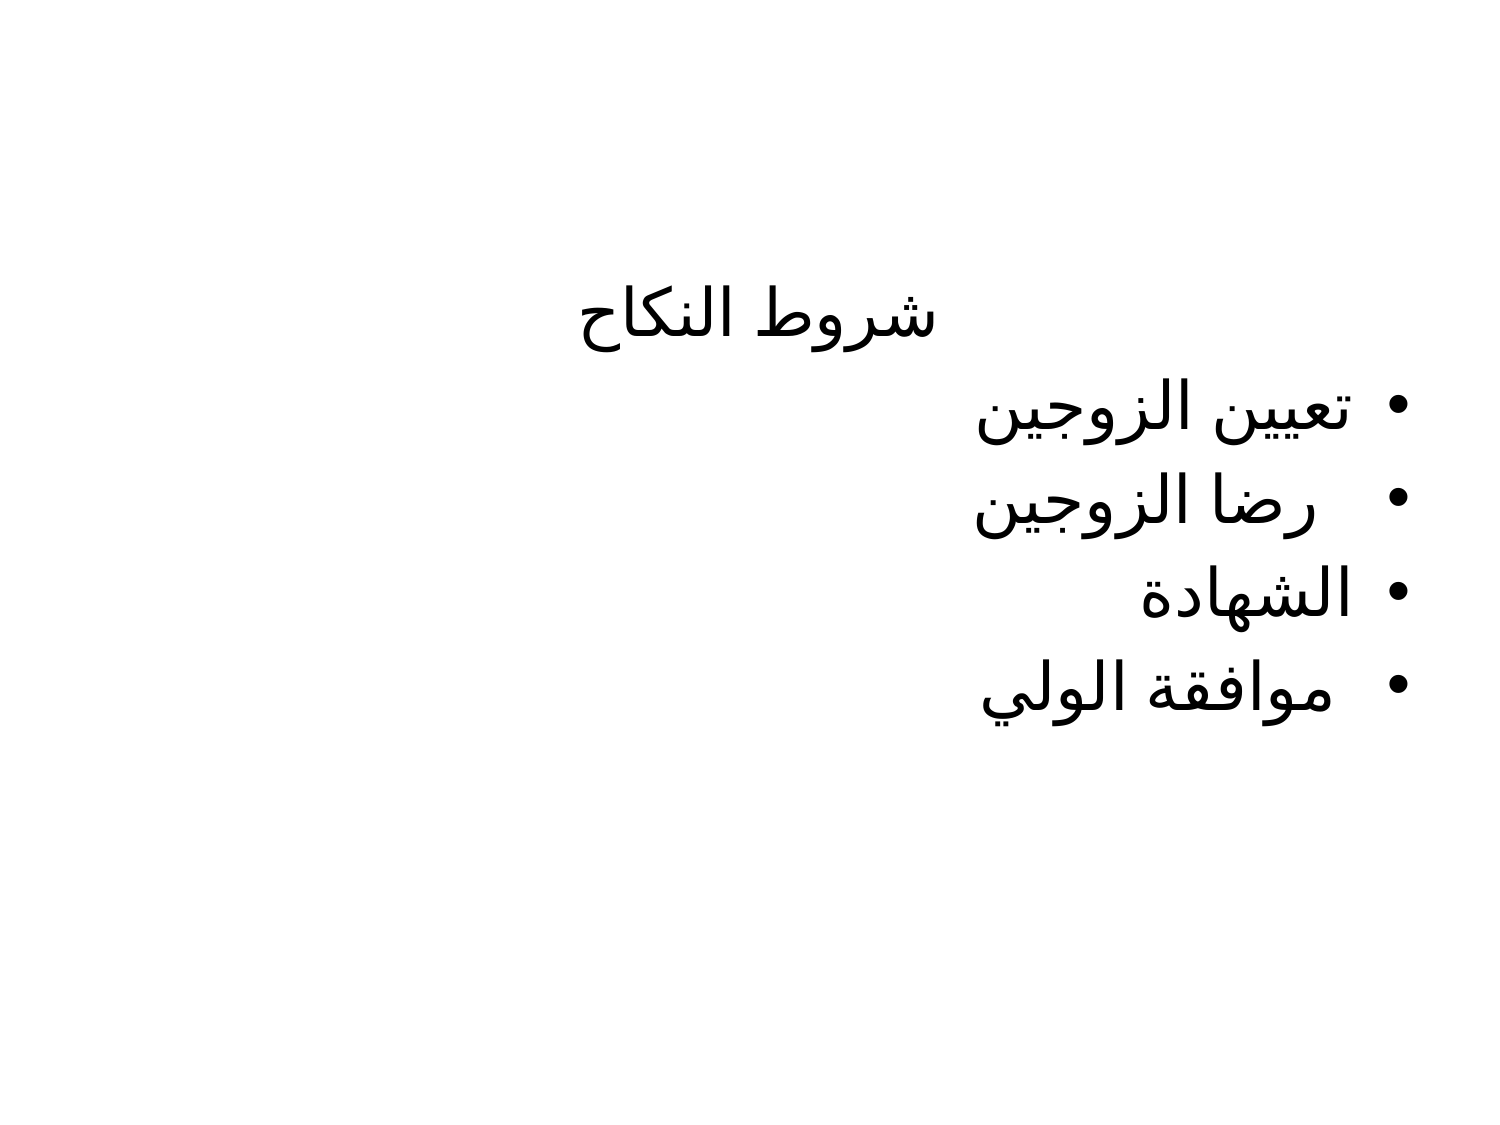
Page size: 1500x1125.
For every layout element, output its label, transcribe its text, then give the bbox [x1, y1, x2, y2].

list شروط النكاح تعيين الزوجين رضا الزوجين الشهادة موافقة الولي [75, 262, 1425, 1005]
